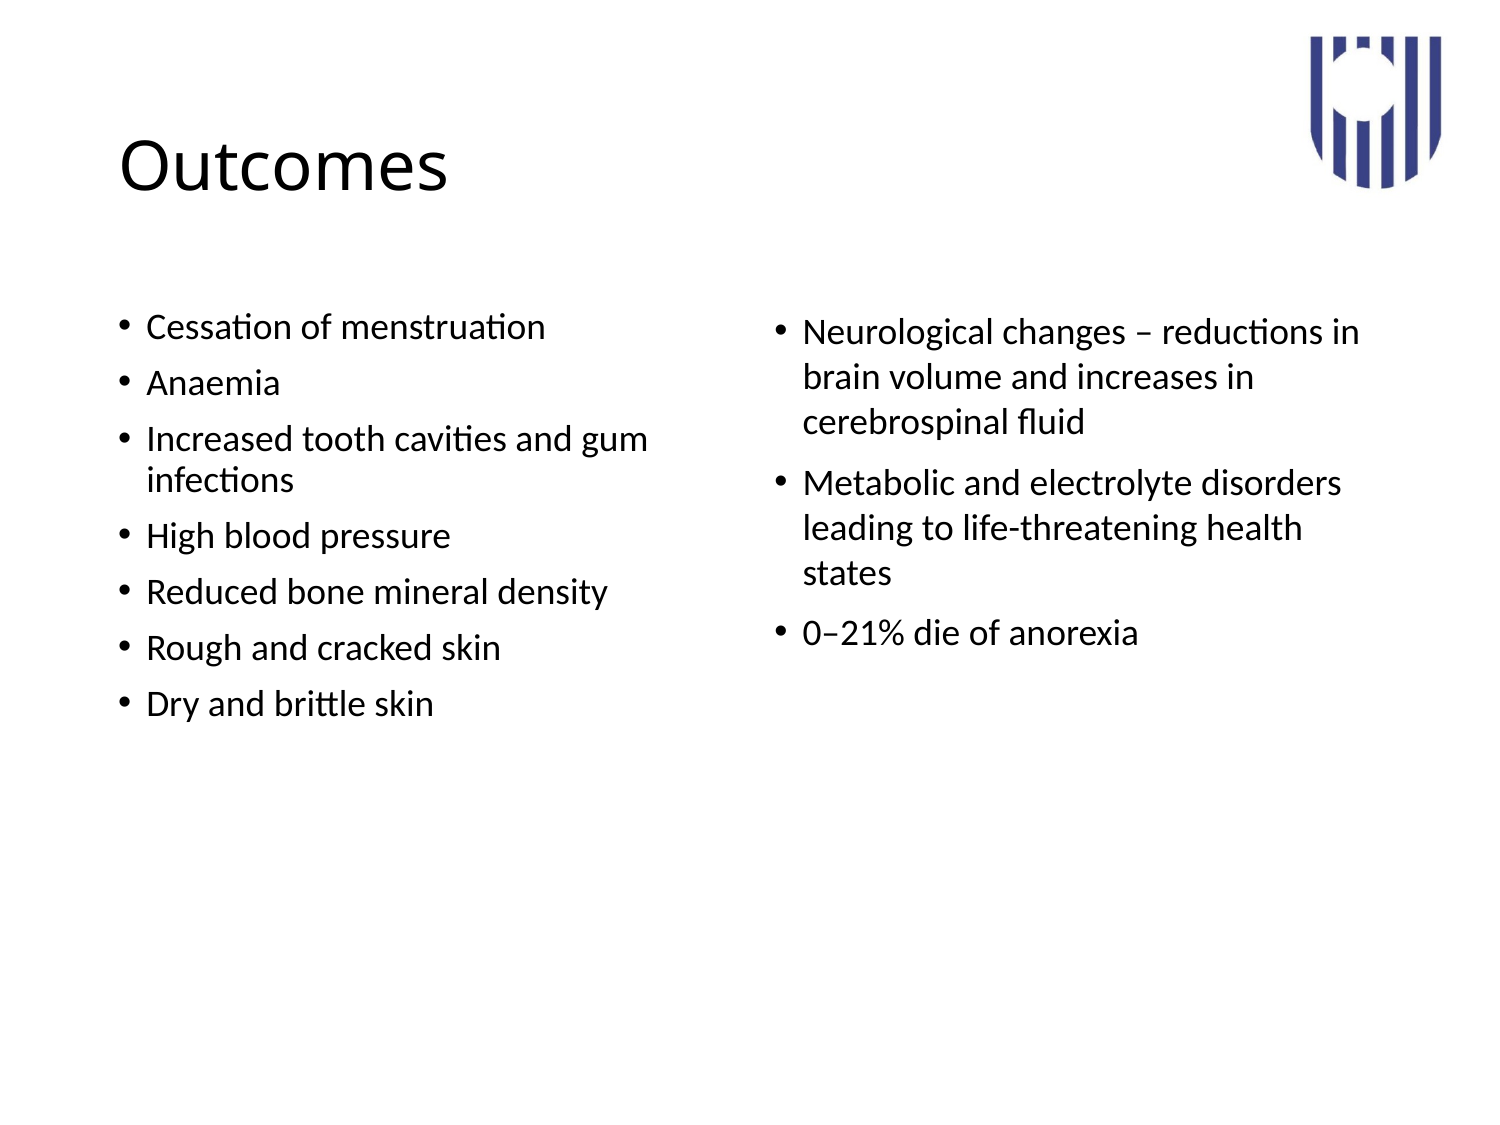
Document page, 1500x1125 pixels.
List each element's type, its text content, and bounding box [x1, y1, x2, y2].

title Outcomes [103, 59, 1397, 278]
picture [1257, 0, 1496, 237]
list Neurological changes – reductions in brain volume and increases in cerebrospinal fluid Metabolic and electrolyte disorders leading to life-threatening health states 0–21% die of anorexia [759, 299, 1397, 1014]
list Cessation of menstruation Anaemia Increased tooth cavities and gum infections High blood pressure Reduced bone mineral density Rough and cracked skin Dry and brittle skin [103, 299, 741, 1014]
